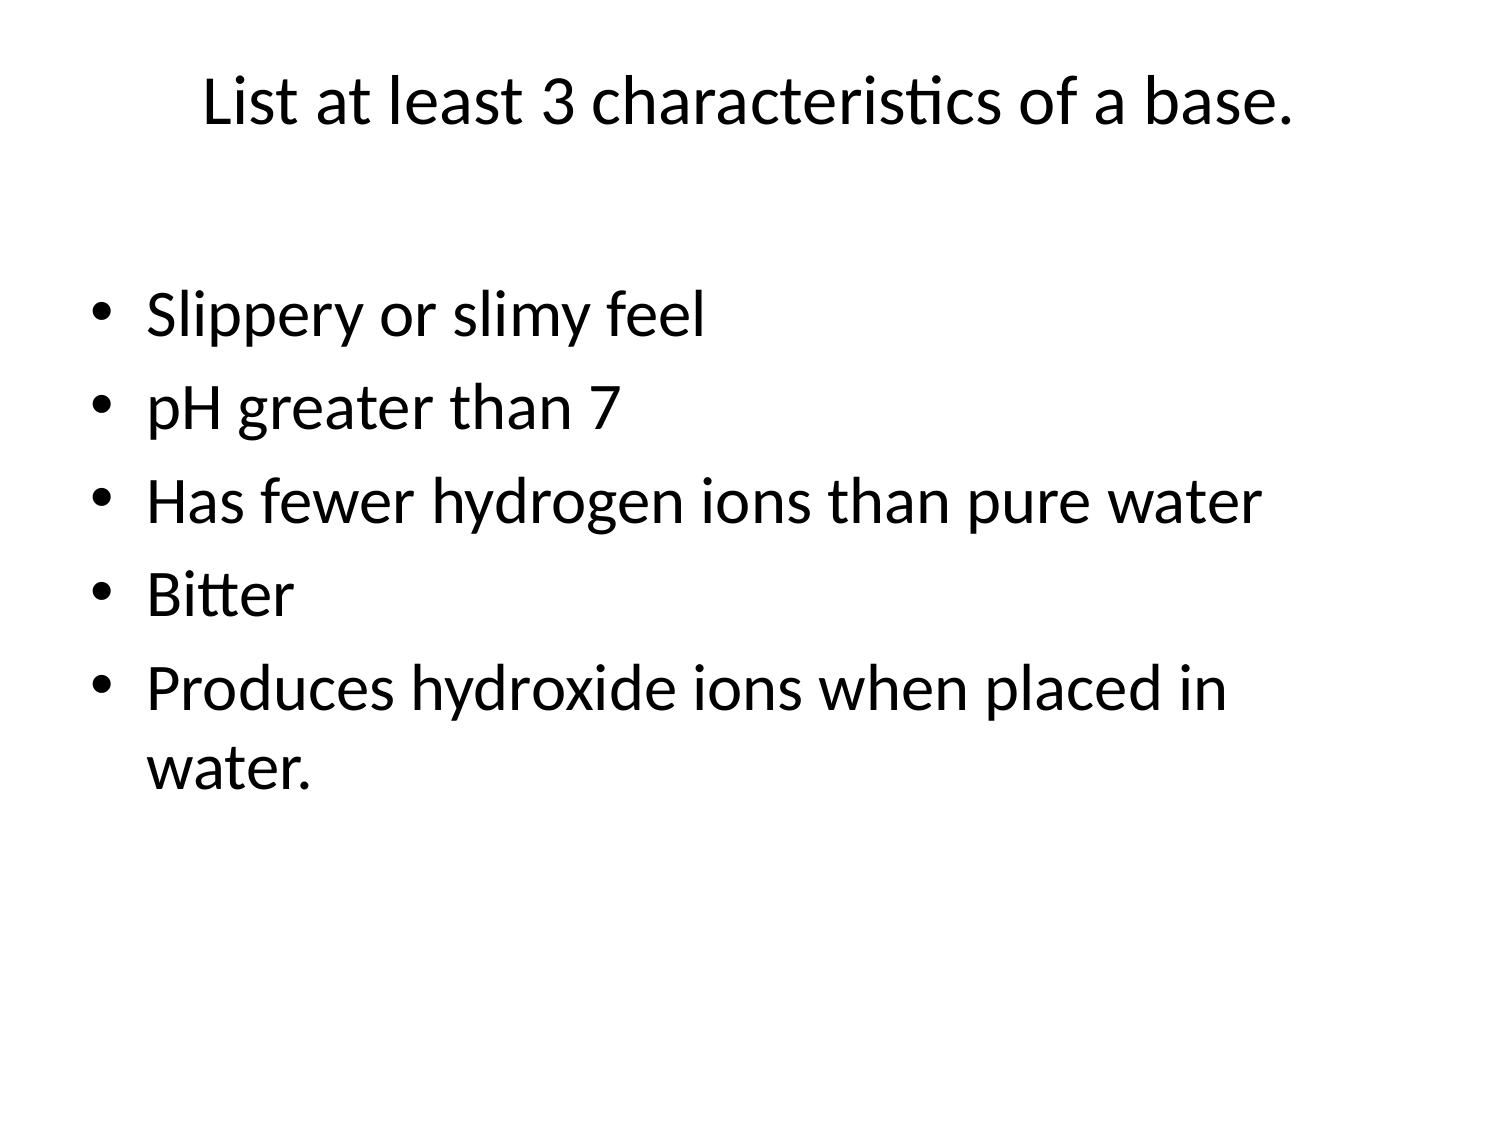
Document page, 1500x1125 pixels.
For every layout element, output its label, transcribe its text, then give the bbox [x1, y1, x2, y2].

list Slippery or slimy feel pH greater than 7 Has fewer hydrogen ions than pure water Bitter Produces hydroxide ions when placed in water. [75, 262, 1425, 1005]
title List at least 3 characteristics of a base. [75, 45, 1425, 233]
